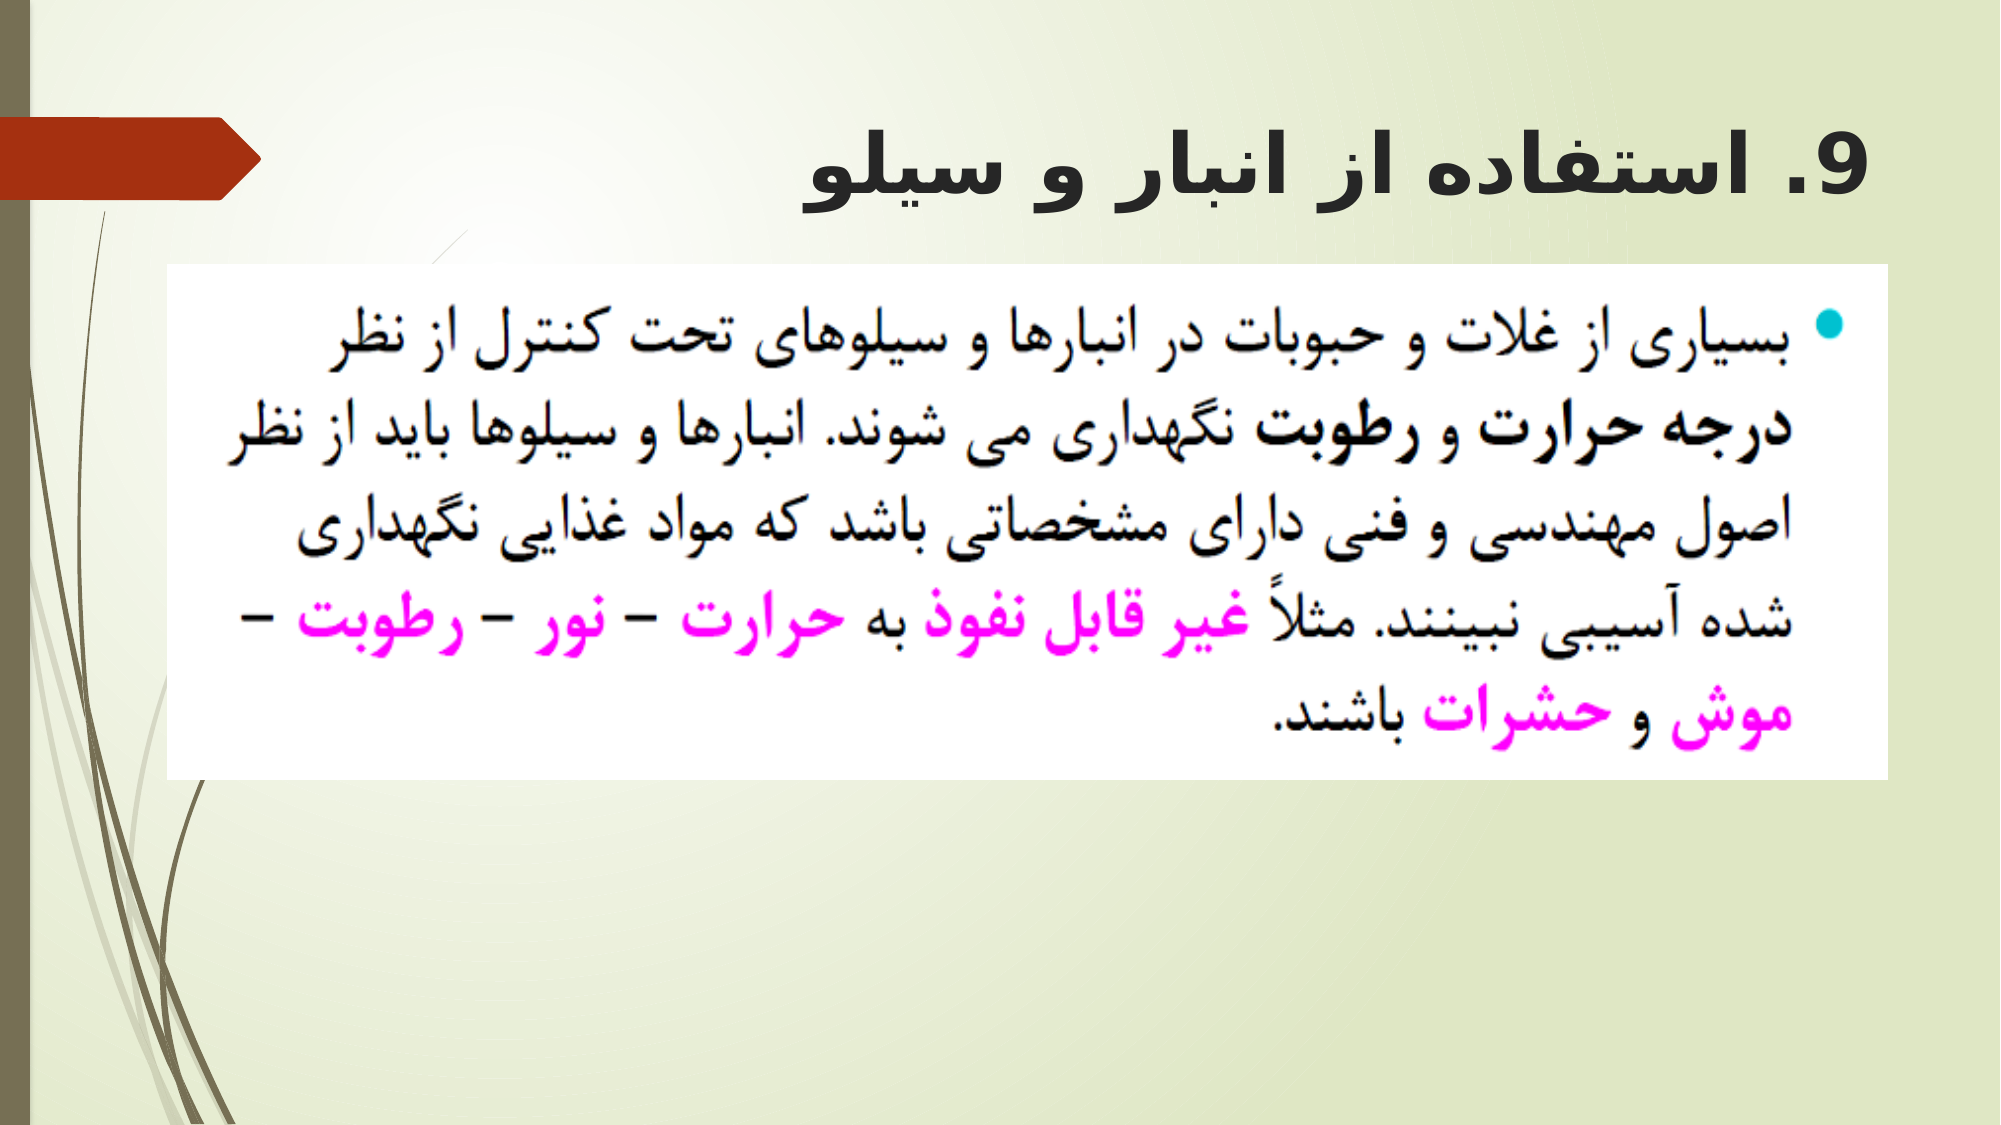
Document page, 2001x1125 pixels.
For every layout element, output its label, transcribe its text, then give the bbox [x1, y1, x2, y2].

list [167, 264, 1888, 781]
title 9. استفاده از انبار و سیلو [425, 102, 1888, 263]
